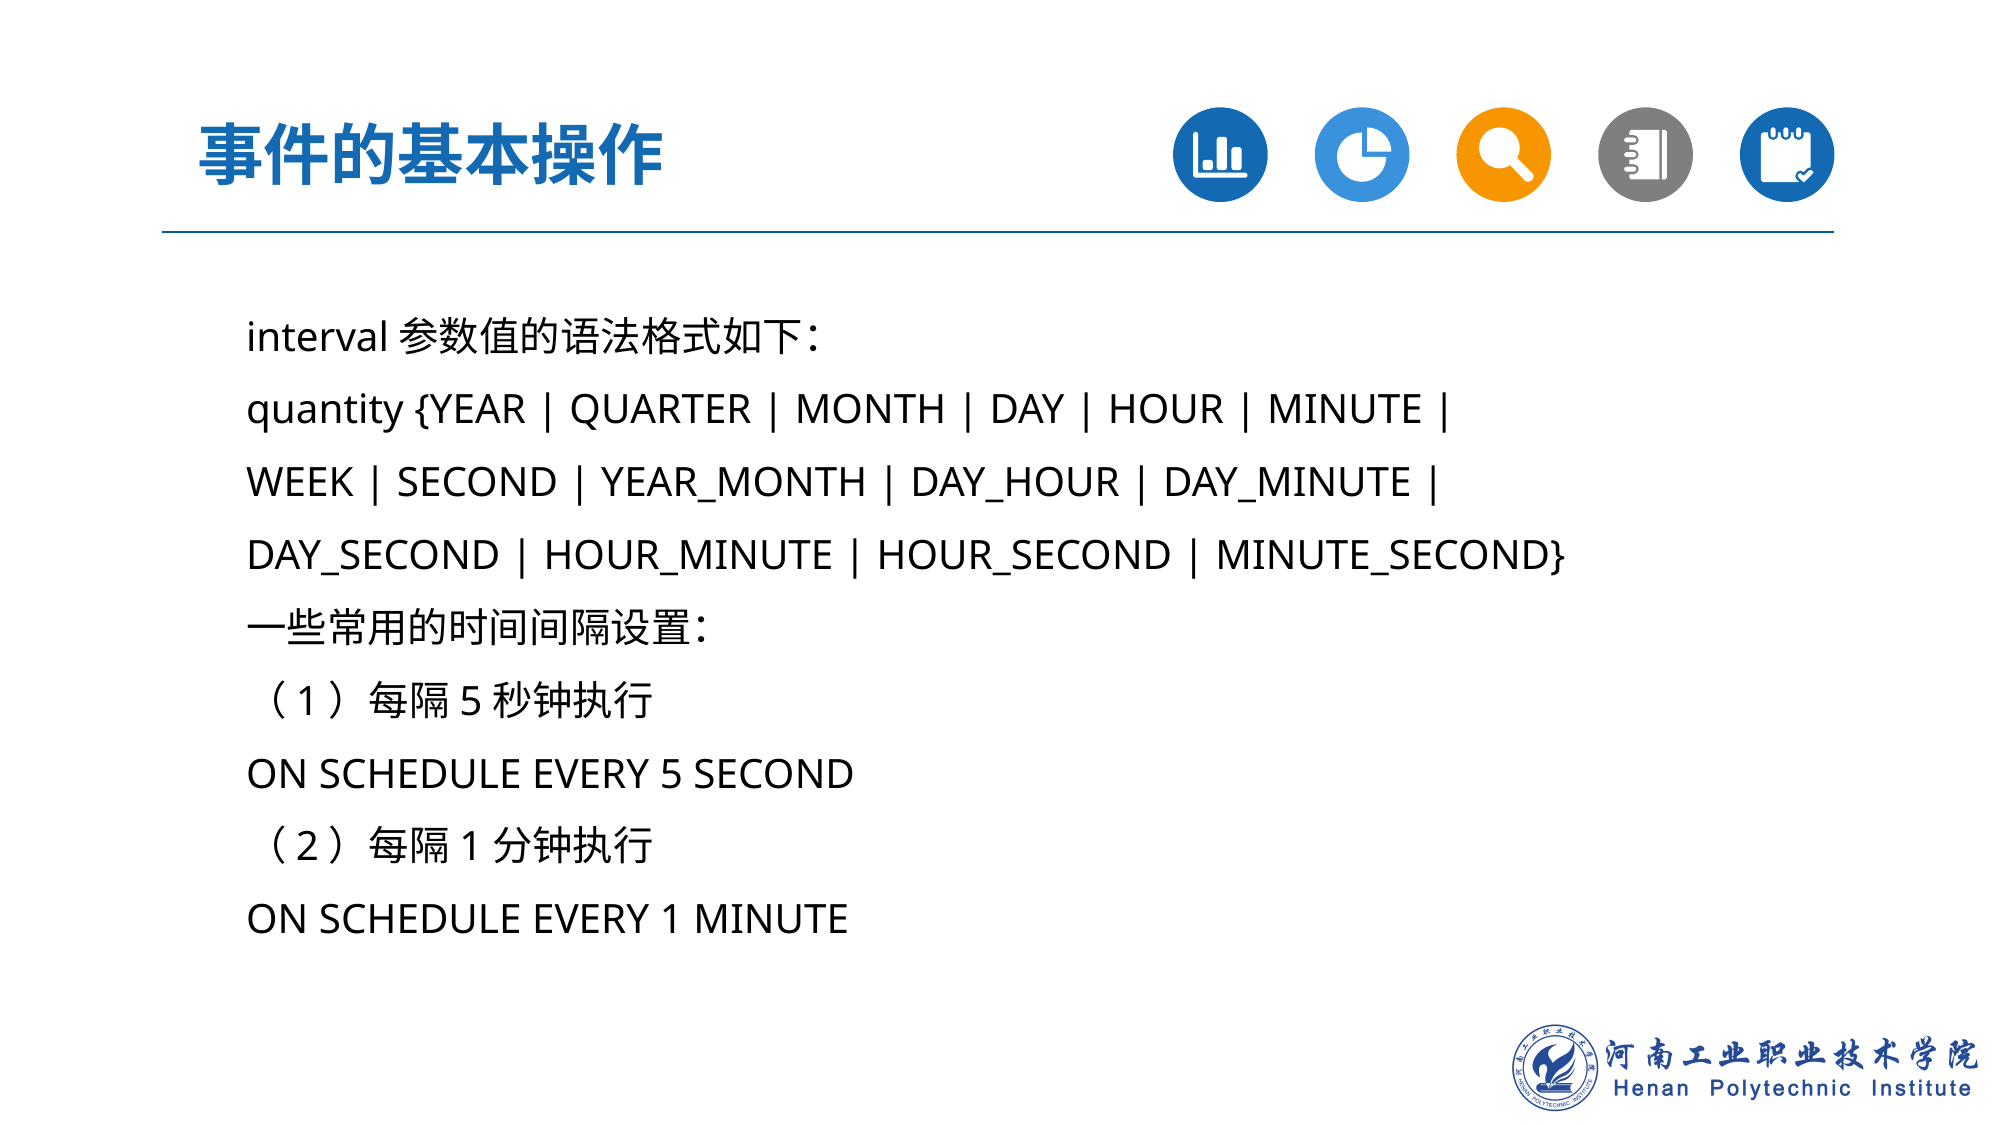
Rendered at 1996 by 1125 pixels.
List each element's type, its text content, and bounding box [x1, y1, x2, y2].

text_box interval参数值的语法格式如下： quantity {YEAR | QUARTER | MONTH | DAY | HOUR | MINUTE | WEEK | SECOND | YEAR_MONTH | DAY_HOUR | DAY_MINUTE | DAY_SECOND | HOUR_MINUTE | HOUR_SECOND | MINUTE_SECOND} 一些常用的时间间隔设置： （1）每隔5秒钟执行 ON SCHEDULE EVERY 5 SECOND （2）每隔1分钟执行 ON SCHEDULE EVERY 1 MINUTE [149, 276, 1781, 948]
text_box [1739, 107, 1835, 203]
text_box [1172, 107, 1268, 203]
picture [1493, 1020, 1984, 1118]
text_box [1598, 107, 1694, 203]
text_box 事件的基本操作 [110, 93, 752, 203]
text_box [1456, 107, 1552, 203]
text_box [1314, 107, 1410, 203]
